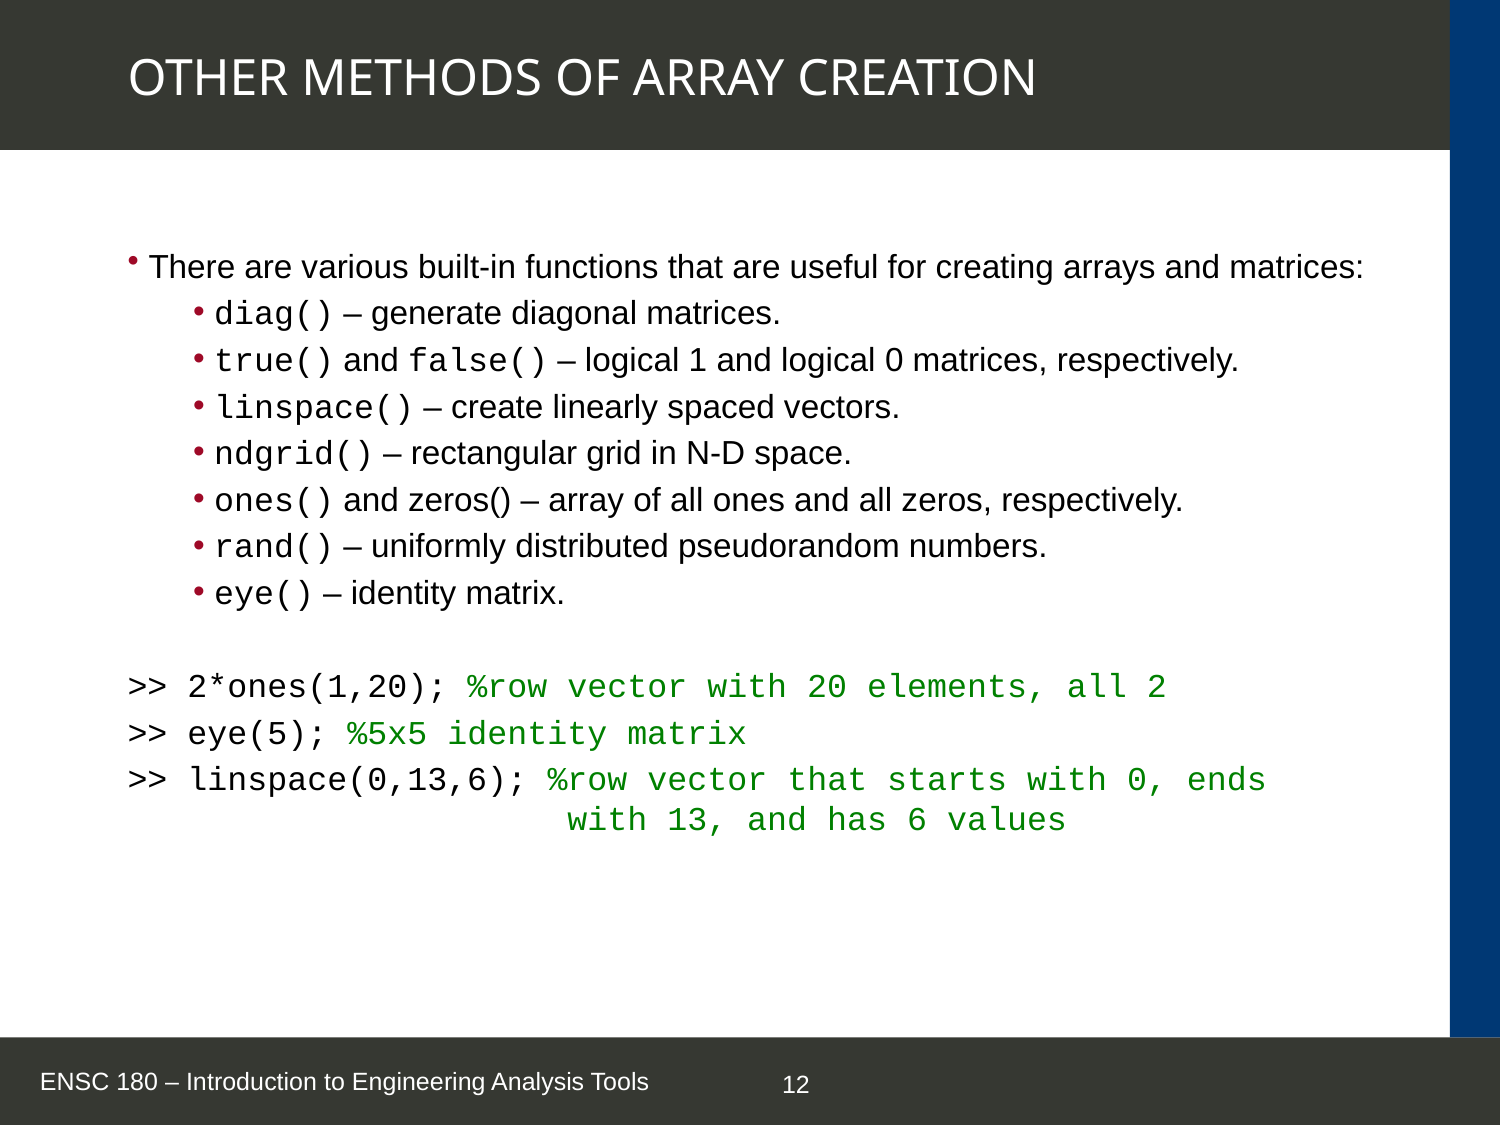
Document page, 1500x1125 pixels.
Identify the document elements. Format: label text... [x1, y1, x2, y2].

list There are various built-in functions that are useful for creating arrays and matrices: diag() – generate diagonal matrices. true() and false() – logical 1 and logical 0 matrices, respectively. linspace() – create linearly spaced vectors. ndgrid() – rectangular grid in N-D space. ones() and zeros() – array of all ones and all zeros, respectively. rand() – uniformly distributed pseudorandom numbers. eye() – identity matrix. >> 2*ones(1,20); %row vector with 20 elements, all 2 >> eye(5); %5x5 identity matrix >> linspace(0,13,6); %row vector that starts with 0, ends with 13, and has 6 values [112, 237, 1388, 1029]
footer ENSC 180 – Introduction to Engineering Analysis Tools [24, 1057, 740, 1113]
title OTHER METHODS OF ARRAY CREATION [112, 37, 1450, 138]
